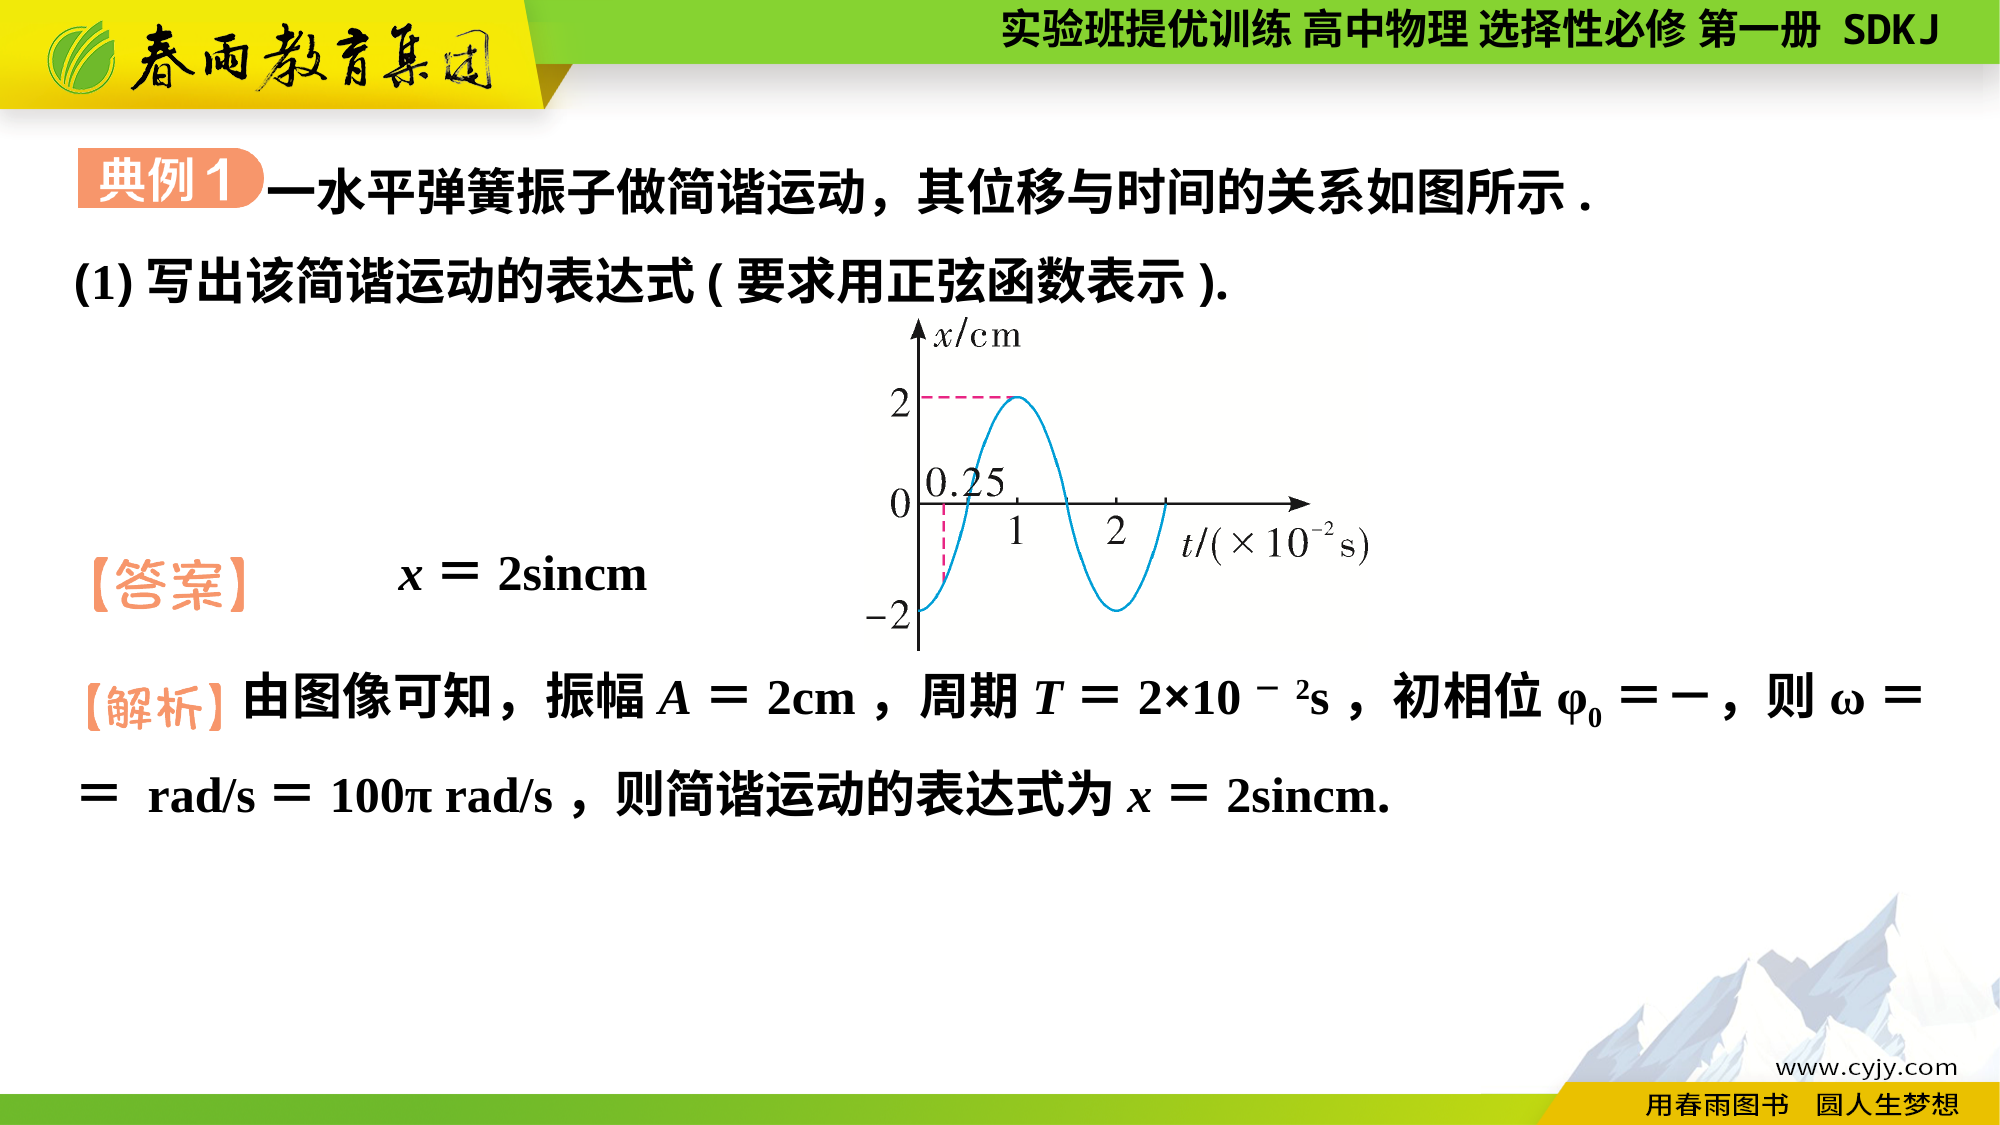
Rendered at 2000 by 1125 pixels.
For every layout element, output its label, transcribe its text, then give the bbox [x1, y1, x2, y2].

picture [0, 0, 2000, 1125]
list 一水平弹簧振子做简谐运动，其位移与时间的关系如图所示. (1)写出该简谐运动的表达式(要求用正弦函数表示). [59, 122, 1944, 320]
